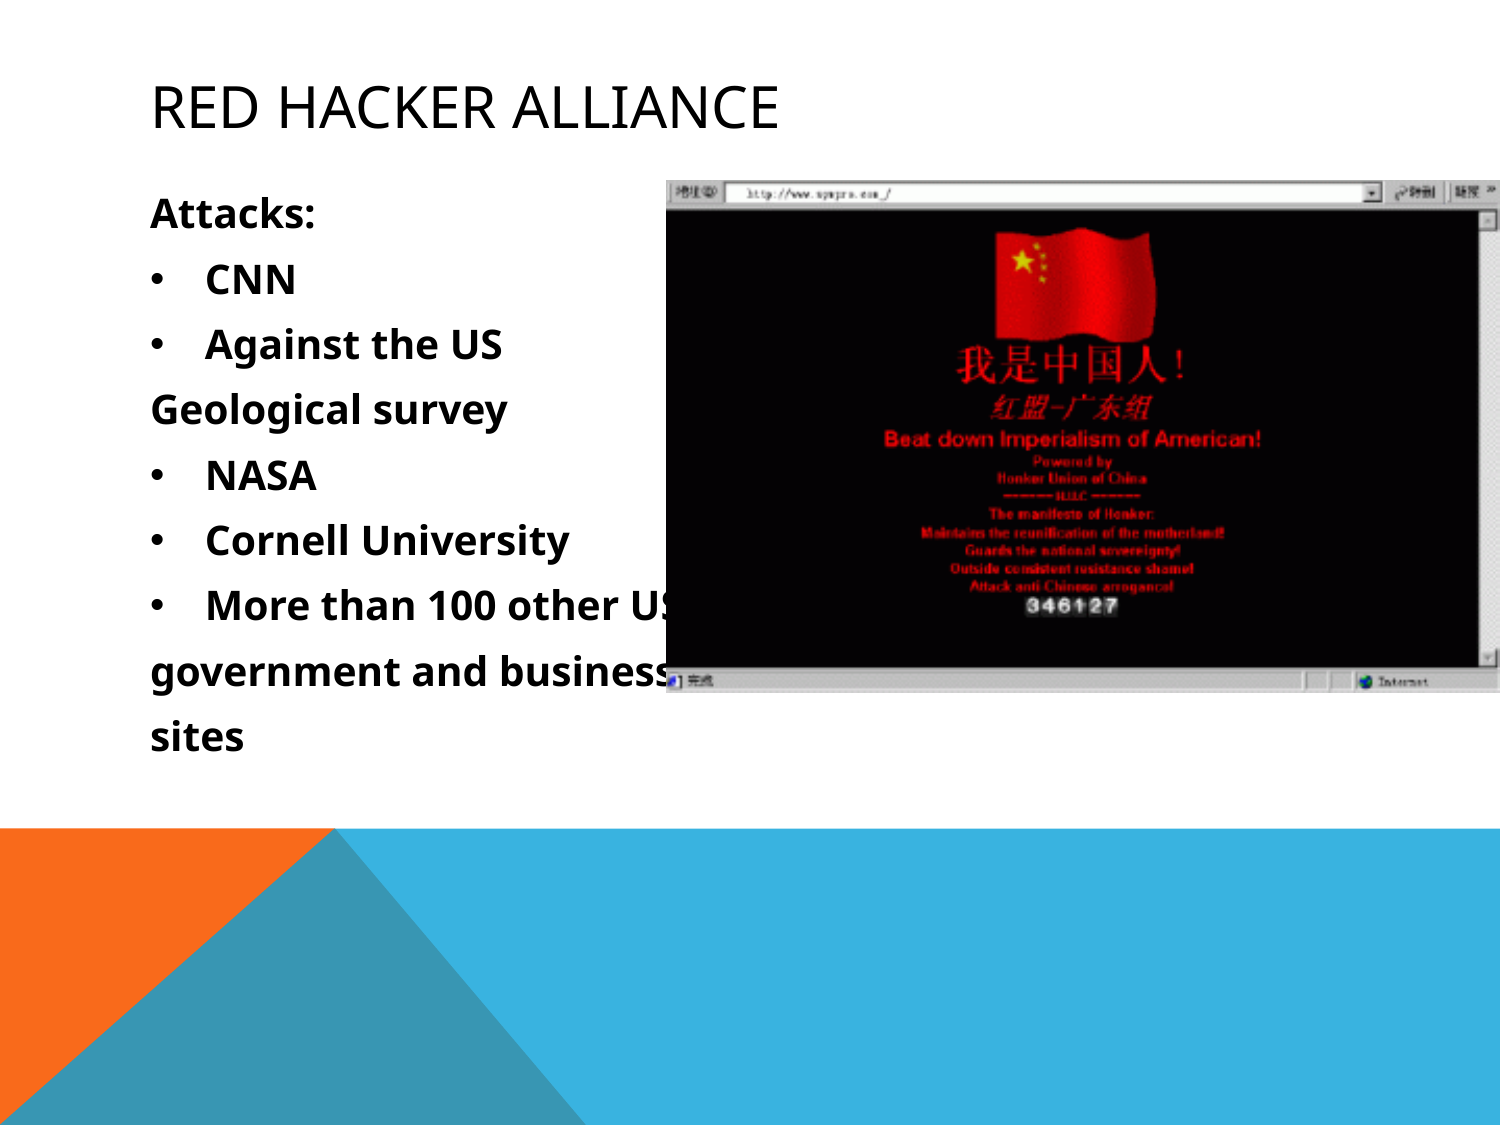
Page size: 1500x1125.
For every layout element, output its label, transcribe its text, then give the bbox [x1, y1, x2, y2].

title Red hacker alliance [135, 60, 1369, 150]
list Attacks: CNN Against the US Geological survey NASA Cornell University More than 100 other US government and business sites [135, 180, 1369, 768]
picture [666, 180, 1500, 694]
